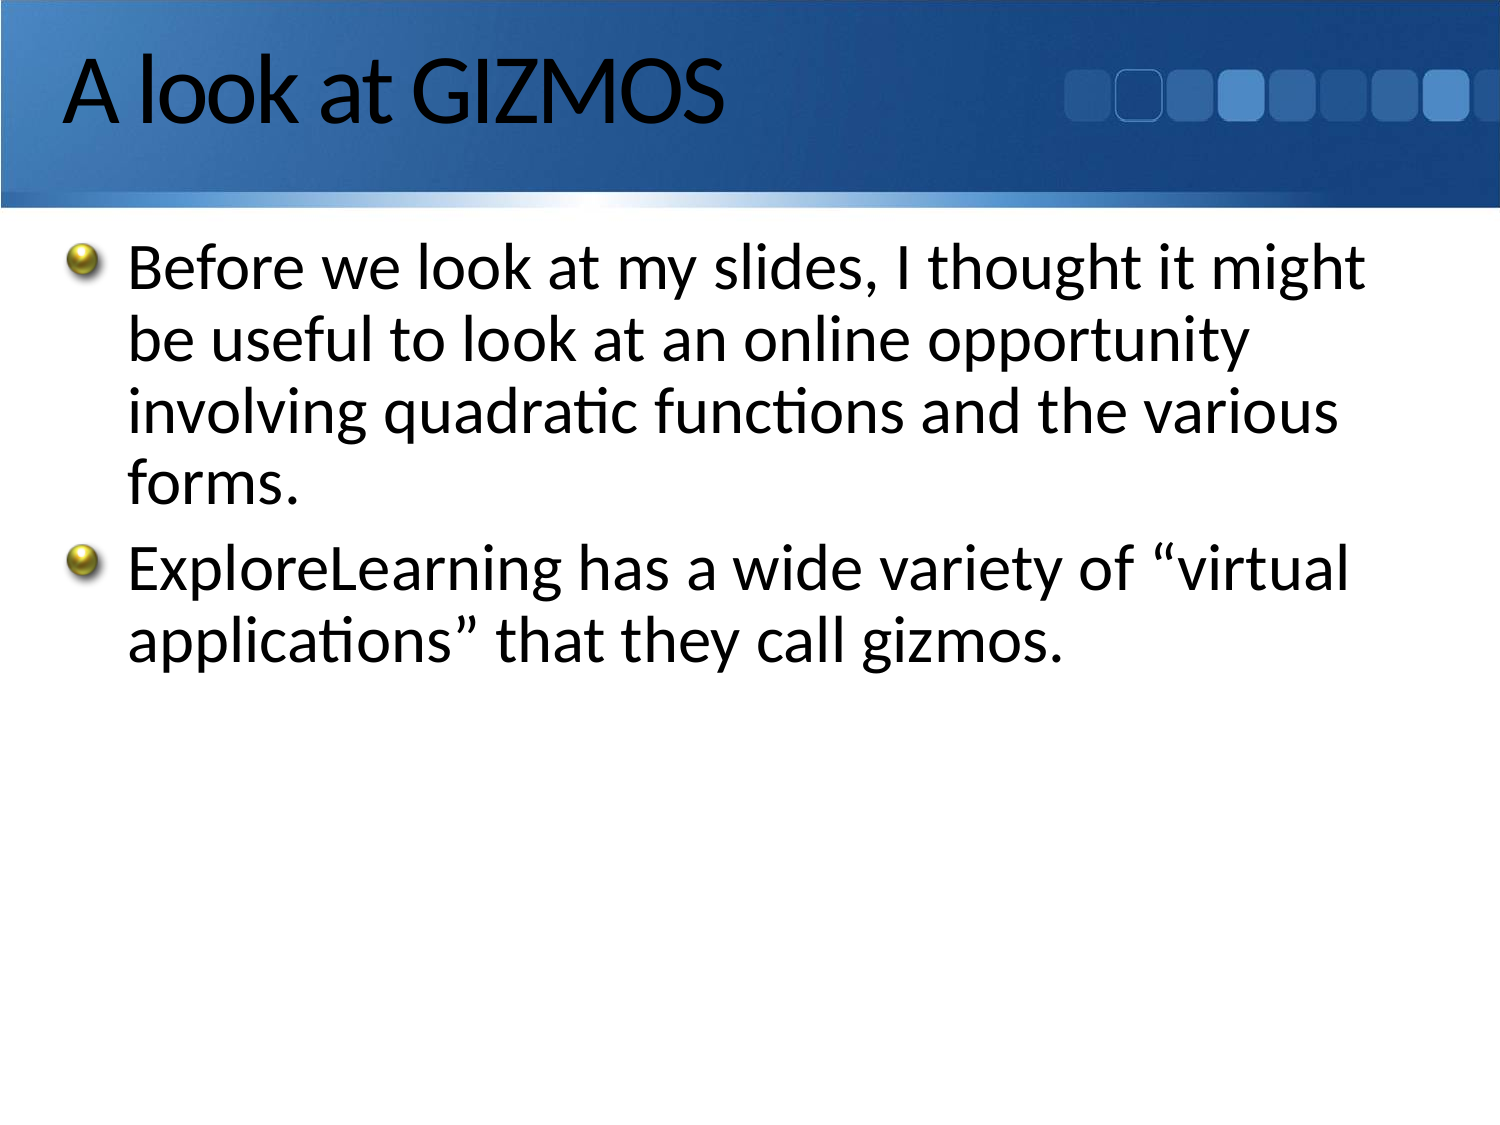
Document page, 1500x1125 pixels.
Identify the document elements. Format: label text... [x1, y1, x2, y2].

picture [0, 0, 1500, 1125]
list Before we look at my slides, I thought it might be useful to look at an online opportunity involving quadratic functions and the various forms. ExploreLearning has a wide variety of “virtual applications” that they call gizmos. [62, 231, 1438, 685]
title A look at GIZMOS [62, 37, 1438, 147]
